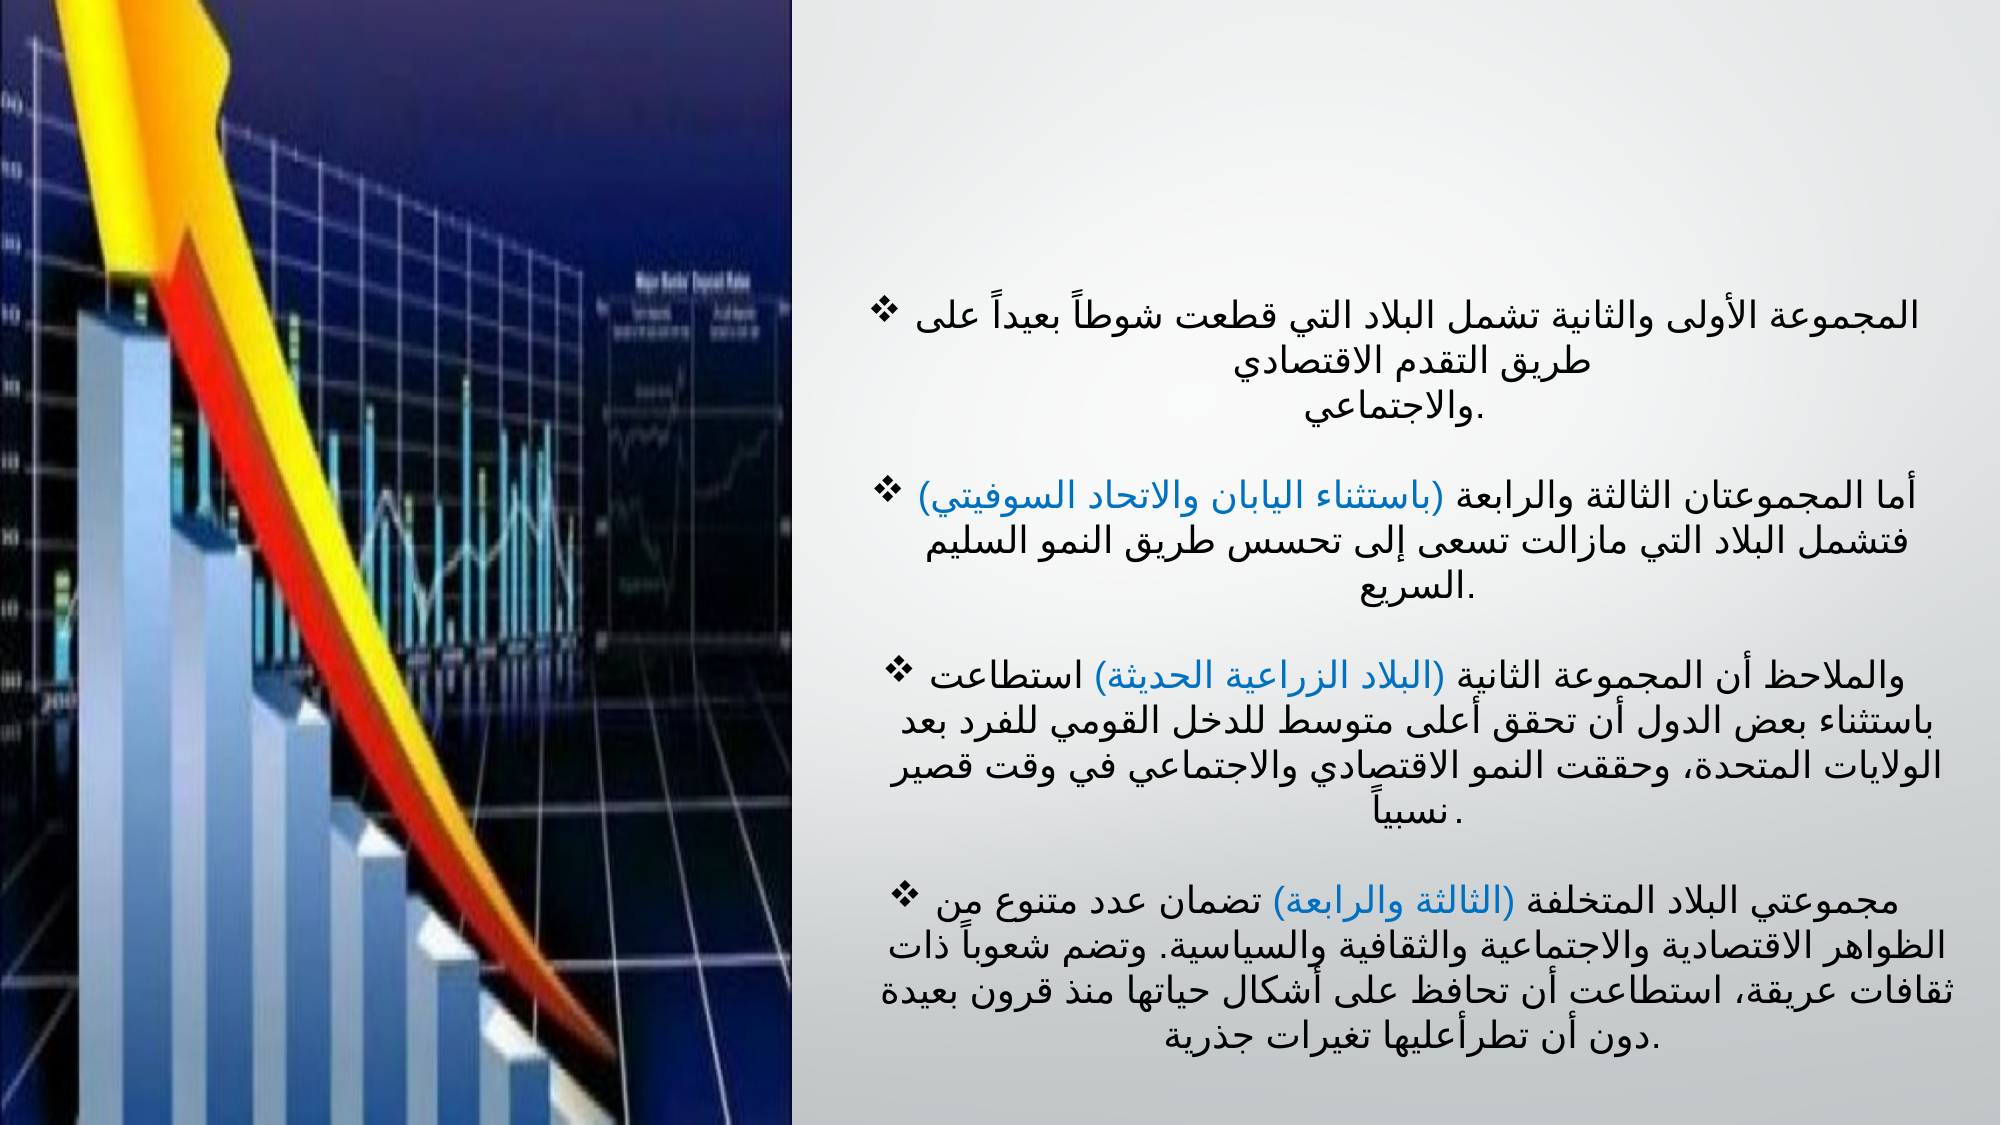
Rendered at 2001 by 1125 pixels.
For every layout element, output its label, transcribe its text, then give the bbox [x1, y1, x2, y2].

picture [0, 0, 792, 1125]
text_box المجموعة الأولى والثانية تشمل البلاد التي قطعت شوطاً بعيداً على طريق التقدم الاقتصادي والاجتماعي. أما المجموعتان الثالثة والرابعة (باستثناء اليابان والاتحاد السوفيتي) فتشمل البلاد التي مازالت تسعى إلى تحسس طريق النمو السليم السريع. والملاحظ أن المجموعة الثانية (البلاد الزراعية الحديثة) استطاعت باستثناء بعض الدول أن تحقق أعلى متوسط للدخل القومي للفرد بعد الولايات المتحدة، وحققت النمو الاقتصادي والاجتماعي في وقت قصير نسبياً. مجموعتي البلاد المتخلفة (الثالثة والرابعة) تضمان عدد متنوع من الظواهر الاقتصادية والاجتماعية والثقافية والسياسية. وتضم شعوباً ذات ثقافات عريقة، استطاعت أن تحافظ على أشكال حياتها منذ قرون بعيدة دون أن تطرأعليها تغيرات جذرية. [815, 283, 1974, 1064]
